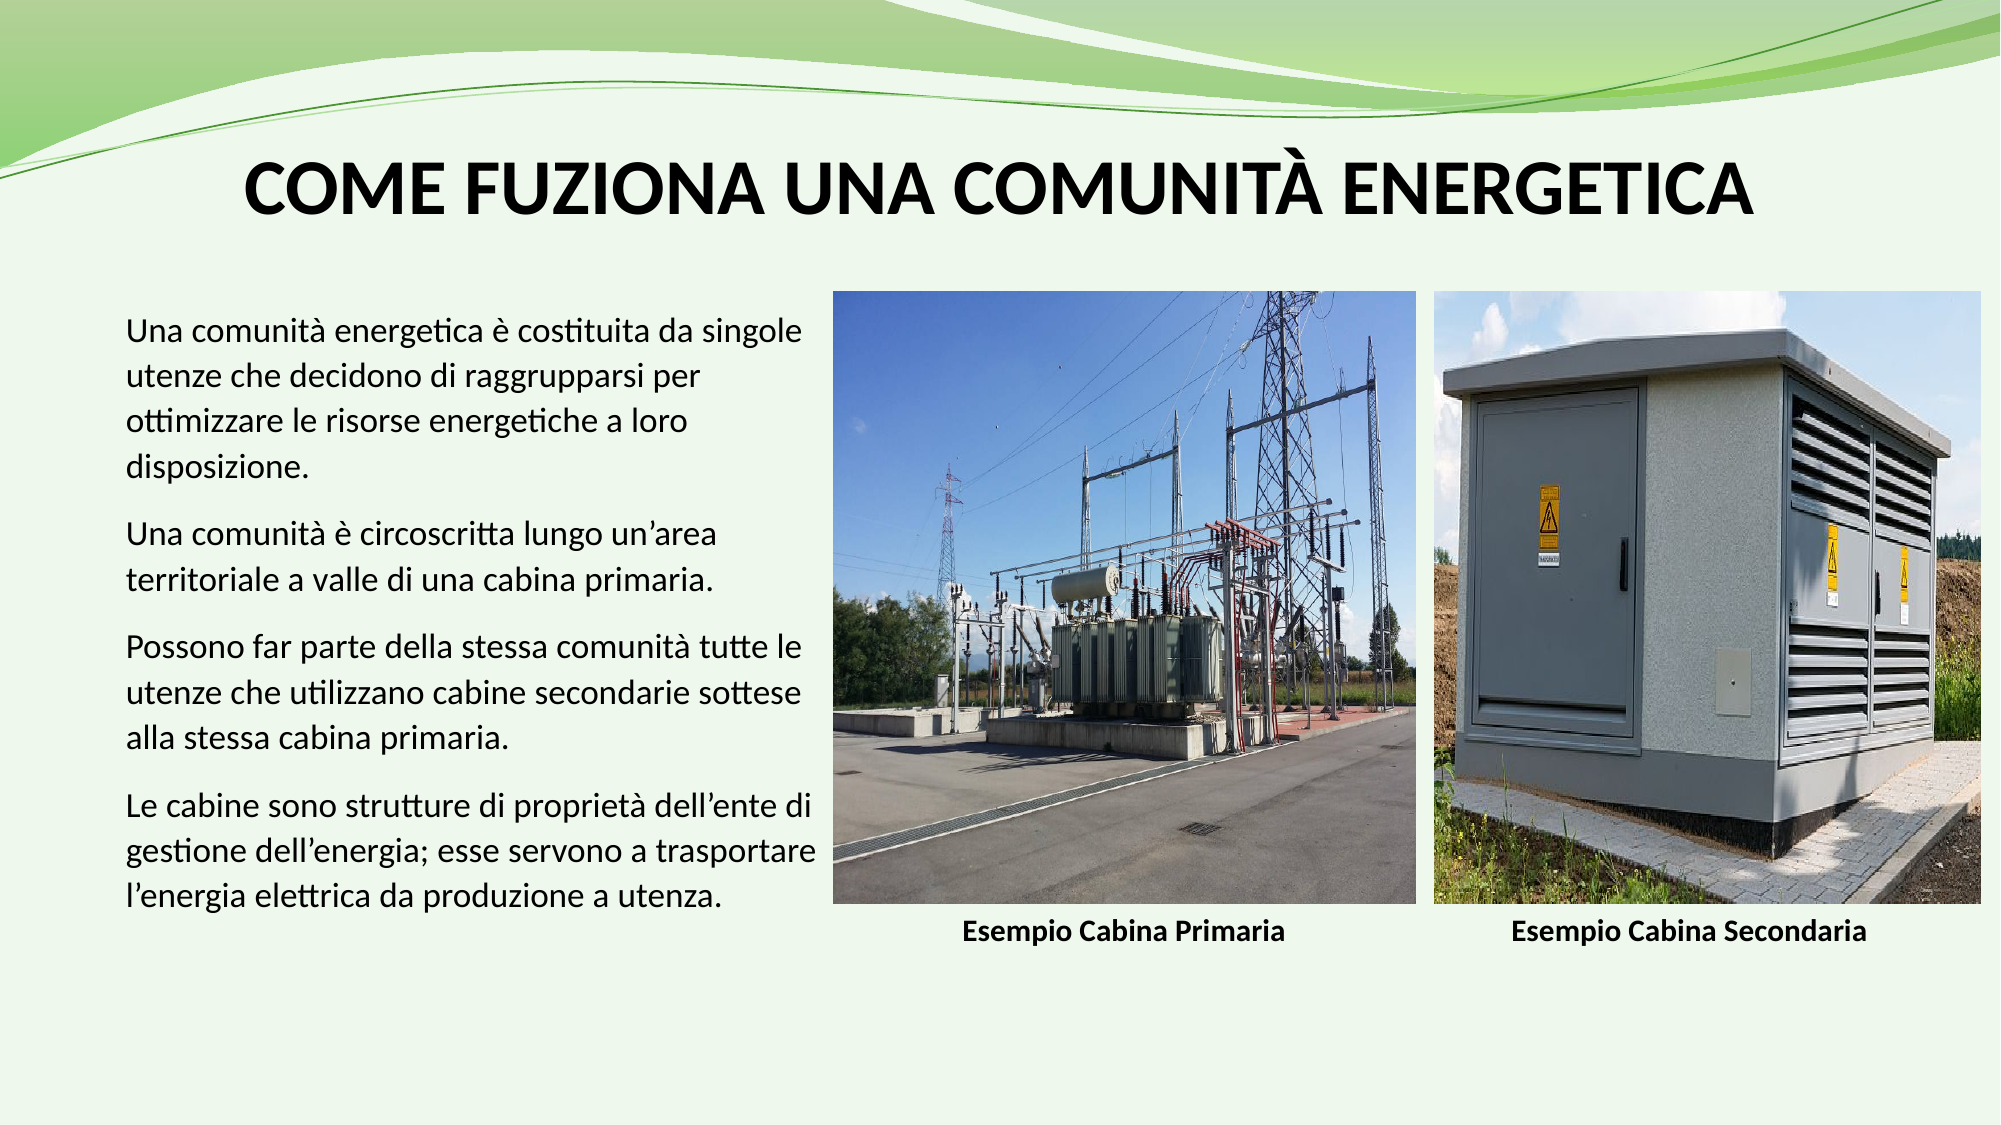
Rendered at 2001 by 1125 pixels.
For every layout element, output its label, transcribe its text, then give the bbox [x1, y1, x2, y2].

title COME FUZIONA UNA COMUNITÀ ENERGETICA [0, 77, 2000, 294]
picture [1434, 291, 1981, 904]
text_box Esempio Cabina Primaria [833, 914, 1398, 956]
text_box Esempio Cabina Secondaria [1398, 903, 1981, 956]
list Una comunità energetica è costituita da singole utenze che decidono di raggrupparsi per ottimizzare le risorse energetiche a loro disposizione. Una comunità è circoscritta lungo un’area territoriale a valle di una cabina primaria. Possono far parte della stessa comunità tutte le utenze che utilizzano cabine secondarie sottese alla stessa cabina primaria. Le cabine sono strutture di proprietà dell’ente di gestione dell’energia; esse servono a trasportare l’energia elettrica da produzione a utenza. [111, 296, 833, 934]
picture [833, 291, 1416, 904]
